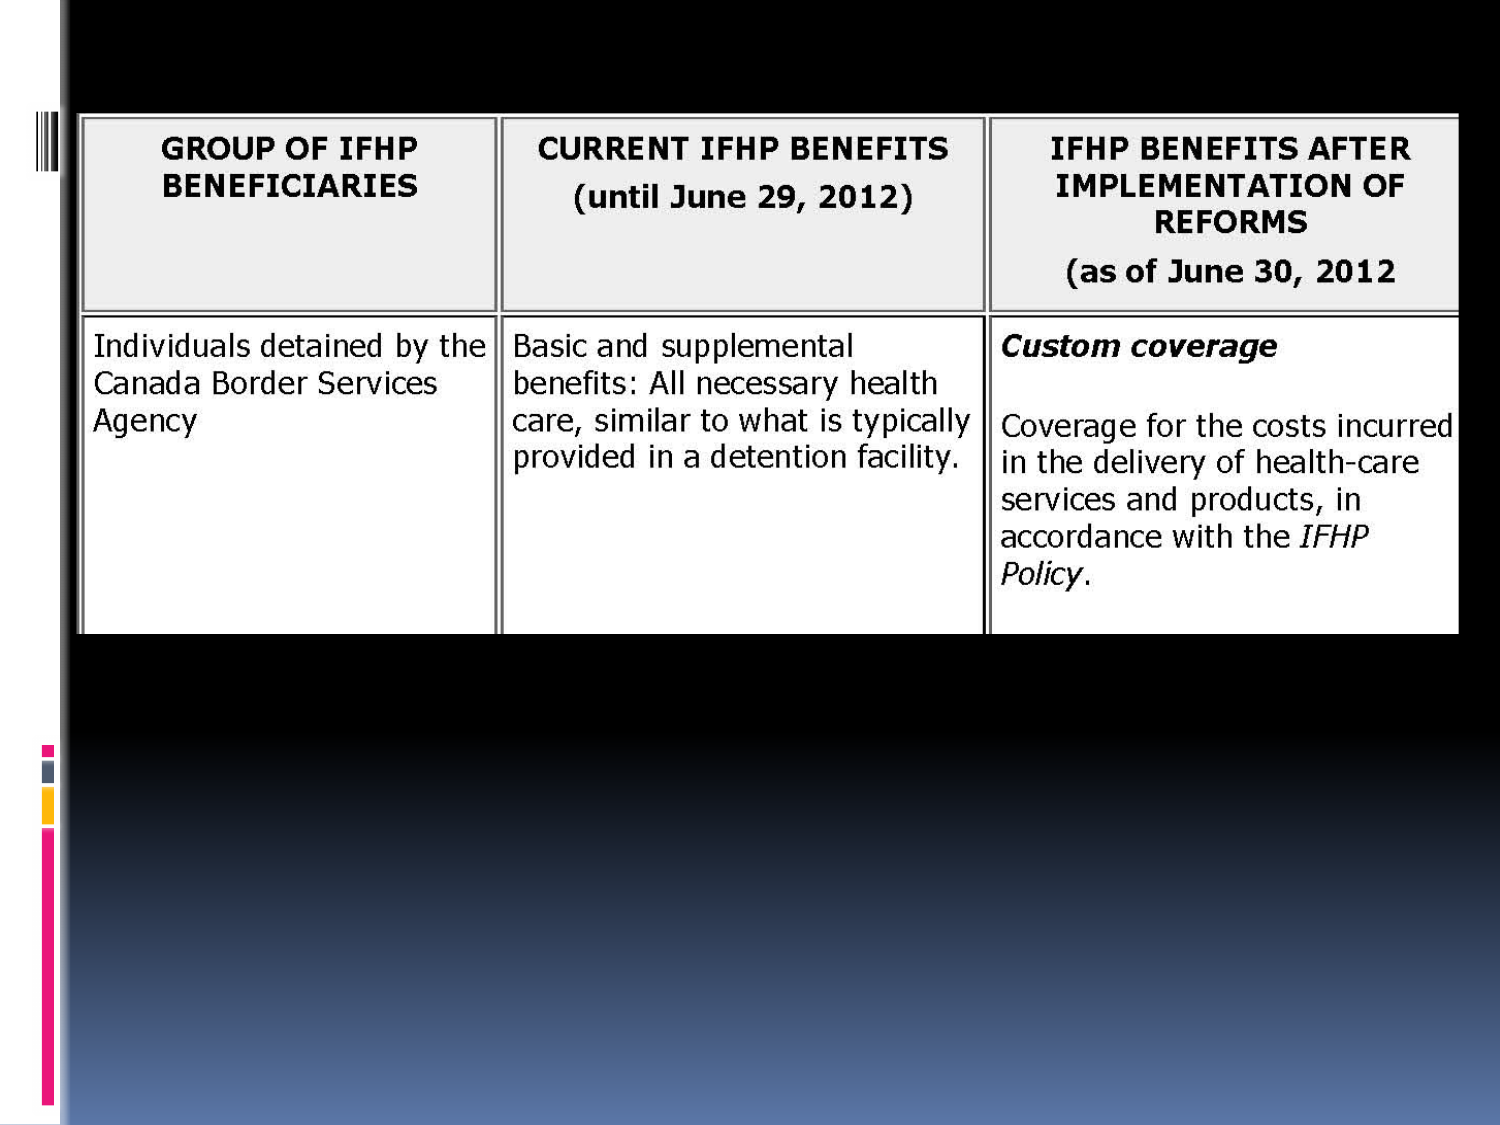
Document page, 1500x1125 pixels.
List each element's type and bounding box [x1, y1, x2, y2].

picture [76, 113, 1460, 634]
